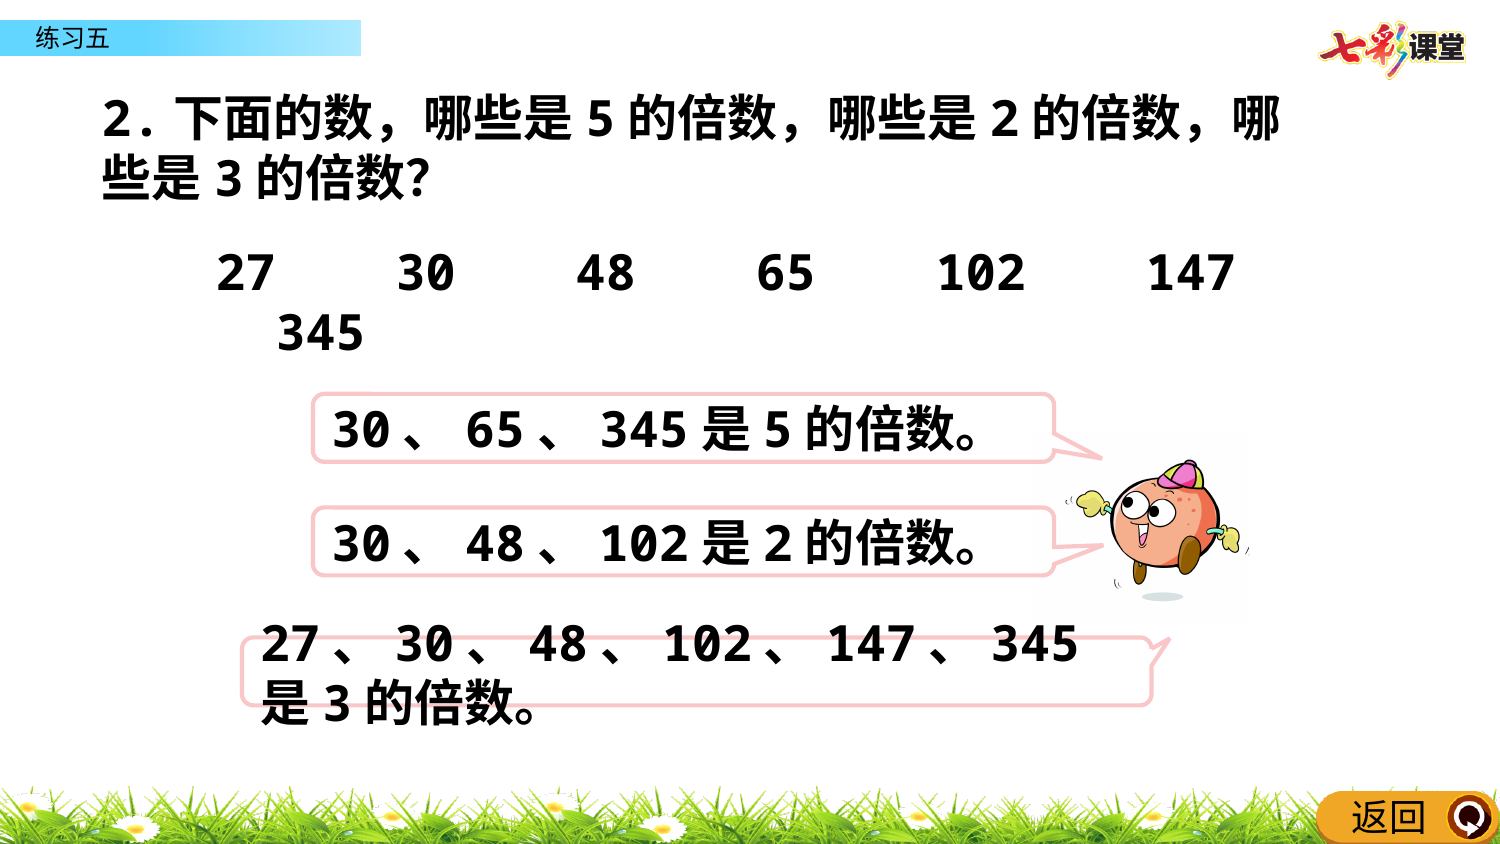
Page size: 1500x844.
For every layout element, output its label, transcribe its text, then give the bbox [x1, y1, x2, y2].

text_box 2.下面的数，哪些是5的倍数，哪些是2的倍数，哪些是3的倍数？ [86, 79, 1325, 214]
text_box 27 30 48 65 102 147 345 [200, 232, 1294, 368]
picture [1316, 20, 1468, 80]
text_box 30、48、102是2的倍数。 [312, 507, 1028, 576]
text_box 30、65、345是5的倍数。 [312, 393, 1055, 462]
picture [0, 786, 1500, 844]
picture [1033, 433, 1250, 624]
text_box 27、30、48、102、147、345是3的倍数。 [241, 637, 1170, 706]
